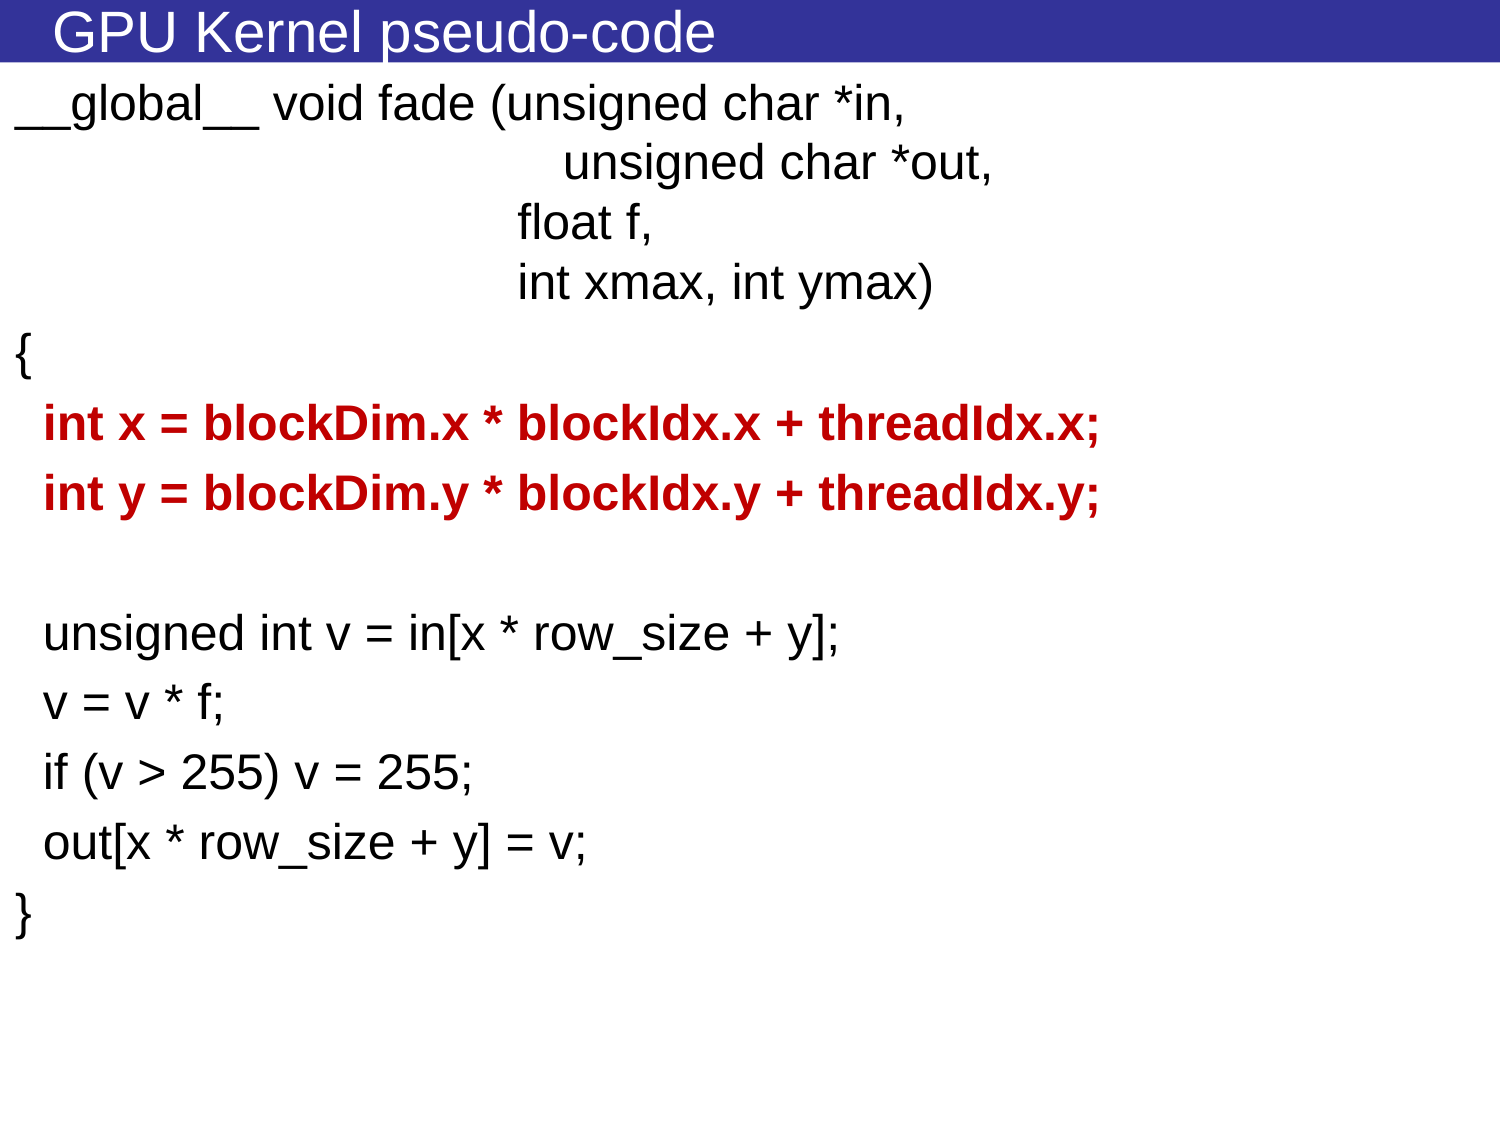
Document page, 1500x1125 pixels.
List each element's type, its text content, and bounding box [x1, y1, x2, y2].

title GPU Kernel pseudo-code [37, 7, 1426, 51]
list __global__ void fade (unsigned char *in, unsigned char *out, float f, int xmax, int ymax) { int x = blockDim.x * blockIdx.x + threadIdx.x; int y = blockDim.y * blockIdx.y + threadIdx.y; unsigned int v = in[x * row_size + y]; v = v * f; if (v > 255) v = 255; out[x * row_size + y] = v; } [0, 62, 1500, 1125]
